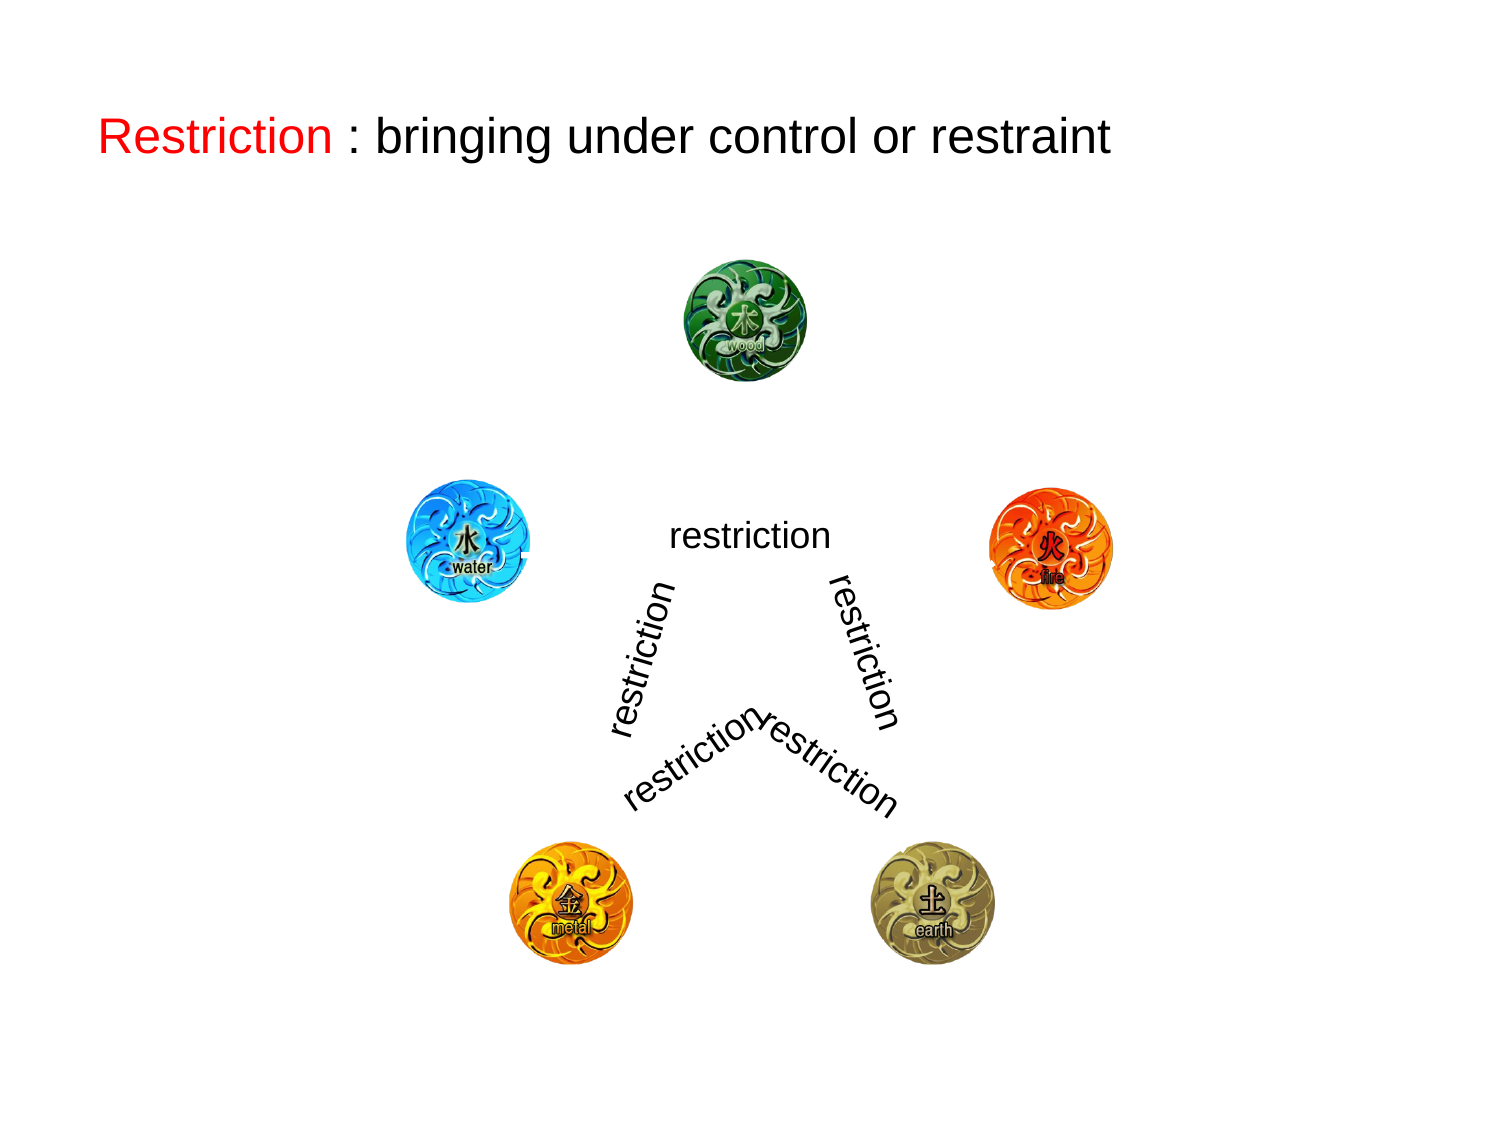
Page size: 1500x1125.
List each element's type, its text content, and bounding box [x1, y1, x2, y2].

picture [978, 480, 1133, 617]
picture [672, 253, 827, 389]
picture [860, 835, 1015, 971]
text_box restriction [757, 682, 928, 834]
picture [395, 473, 550, 609]
text_box restriction [809, 550, 928, 752]
text_box restriction [595, 675, 788, 834]
text_box restriction [654, 503, 847, 564]
text_box restriction [582, 558, 695, 758]
picture [498, 835, 653, 971]
text_box Restriction : bringing under control or restraint [26, 96, 1141, 171]
